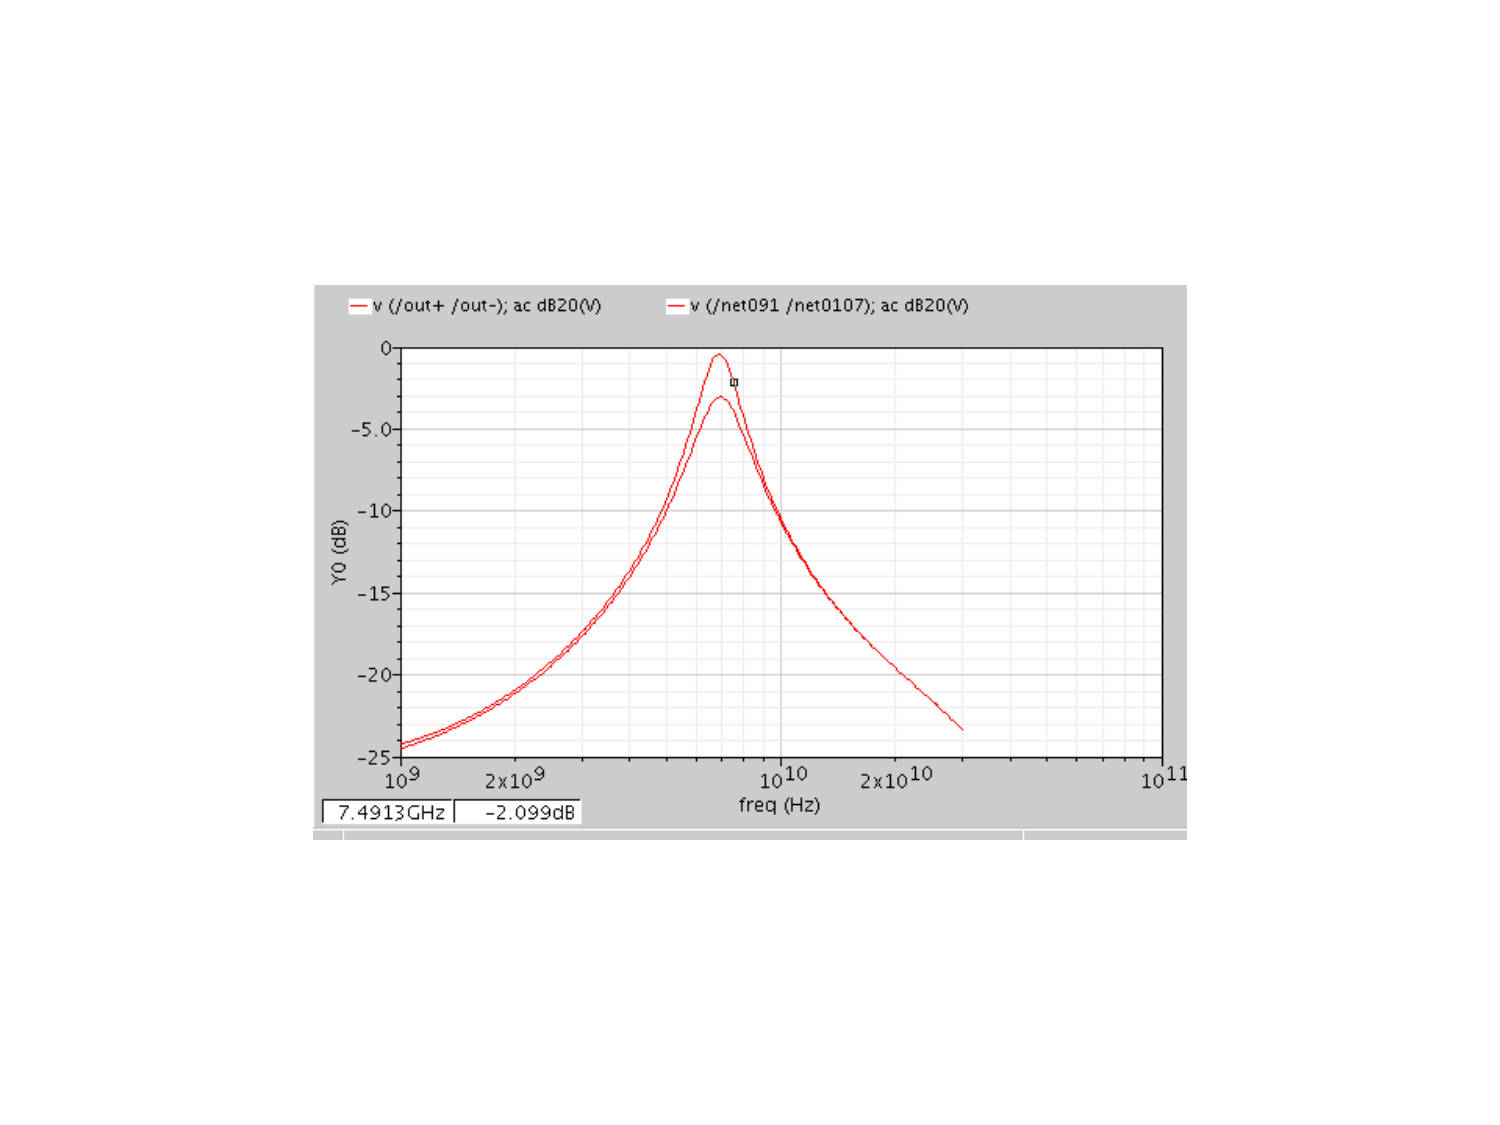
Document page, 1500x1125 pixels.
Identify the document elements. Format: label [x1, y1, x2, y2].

picture [312, 284, 1187, 841]
